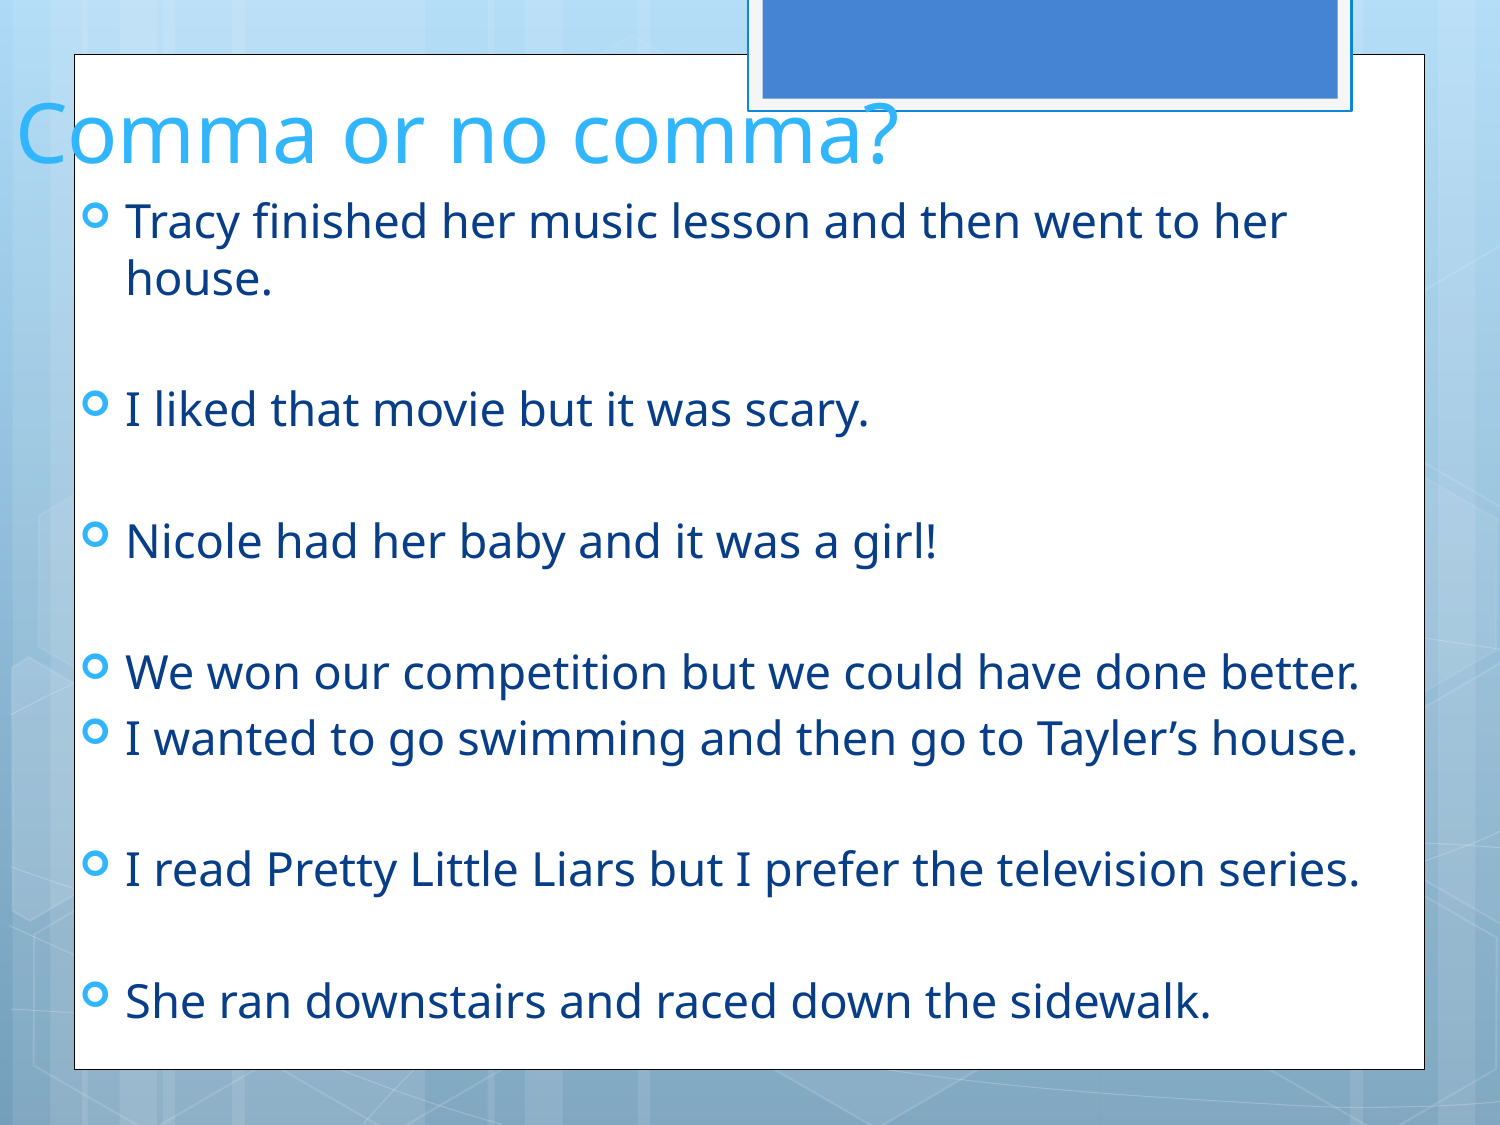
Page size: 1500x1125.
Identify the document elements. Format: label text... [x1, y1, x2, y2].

list Tracy finished her music lesson and then went to her house. I liked that movie but it was scary. Nicole had her baby and it was a girl! We won our competition but we could have done better. I wanted to go swimming and then go to Tayler’s house. I read Pretty Little Liars but I prefer the television series. She ran downstairs and raced down the sidewalk. [53, 184, 1412, 1047]
title Comma or no comma? [0, 0, 1153, 188]
